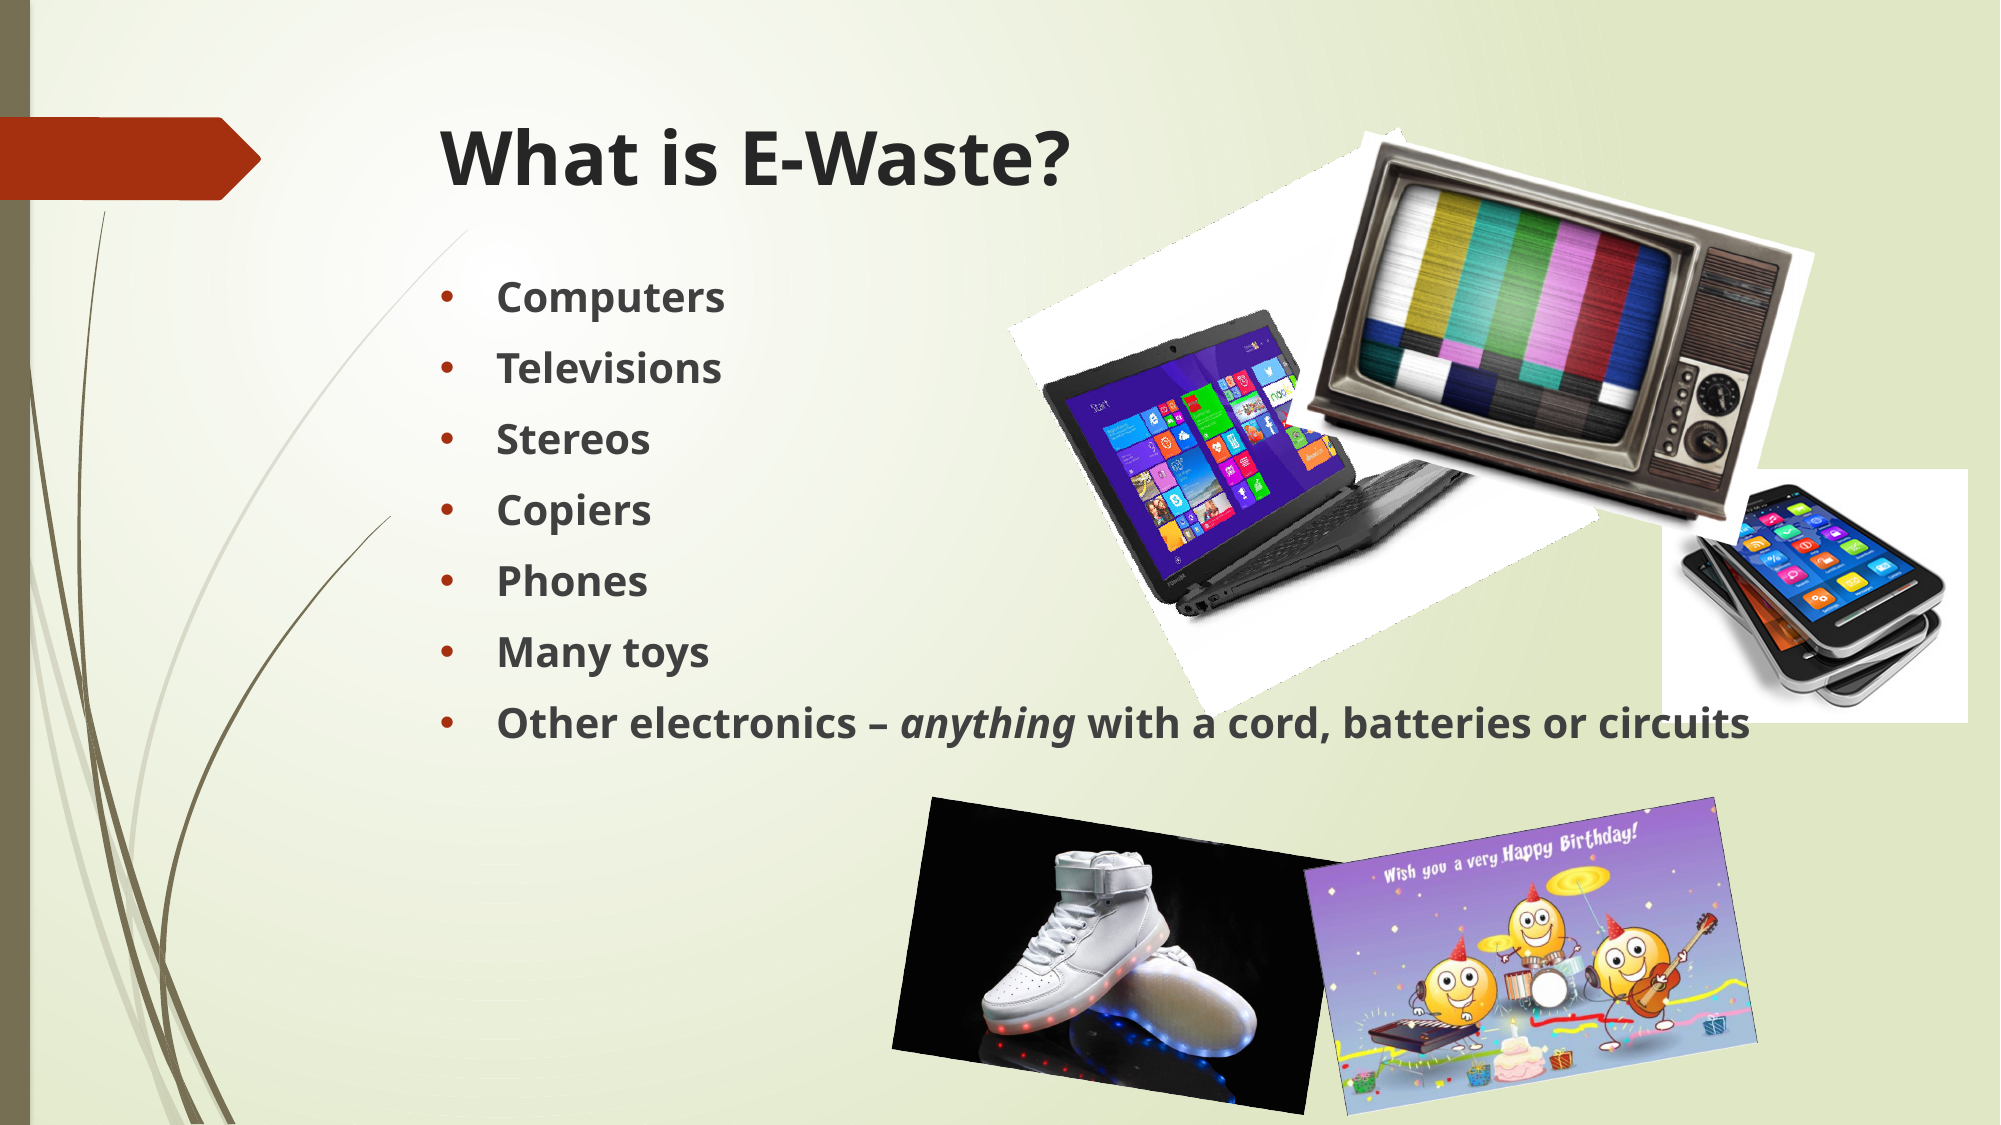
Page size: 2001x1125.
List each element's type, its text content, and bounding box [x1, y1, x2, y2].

list Computers Televisions Stereos Copiers Phones Many toys Other electronics – anything with a cord, batteries or circuits [424, 263, 1888, 884]
title What is E-Waste? [425, 102, 1888, 263]
picture [1083, 127, 1968, 724]
picture [892, 827, 1757, 1115]
